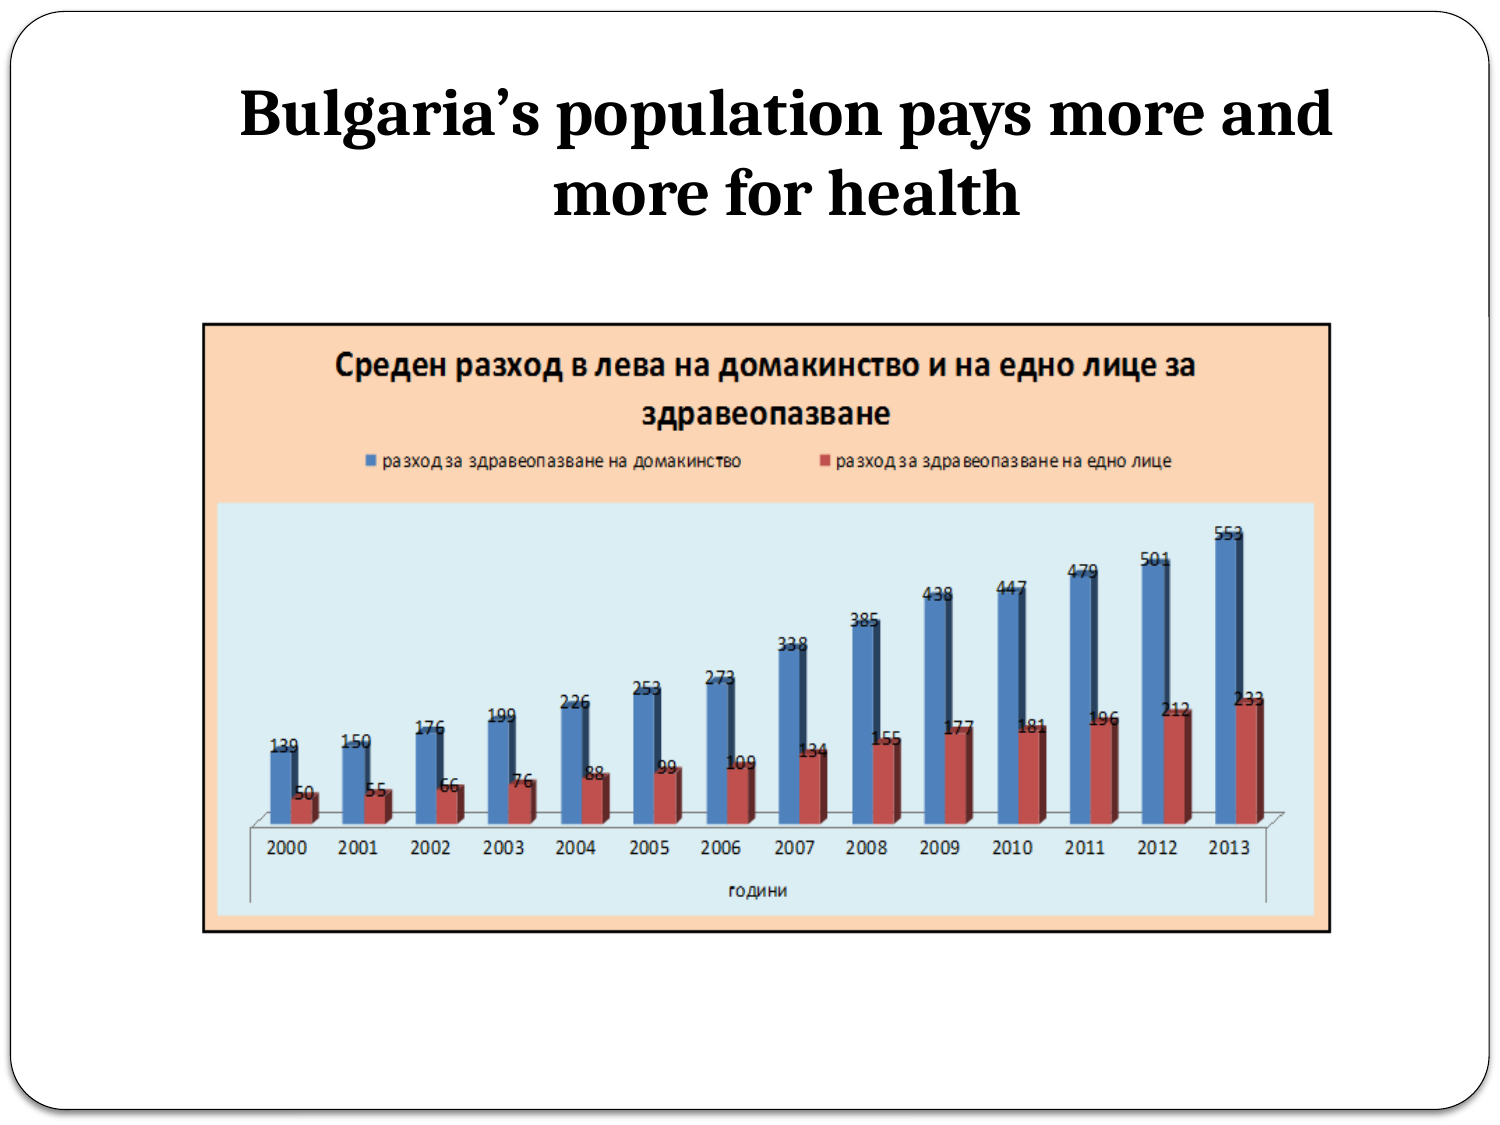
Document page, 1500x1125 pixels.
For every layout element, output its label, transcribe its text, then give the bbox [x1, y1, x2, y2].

title Bulgaria’s population pays more and more for health [150, 56, 1425, 244]
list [194, 314, 1341, 941]
